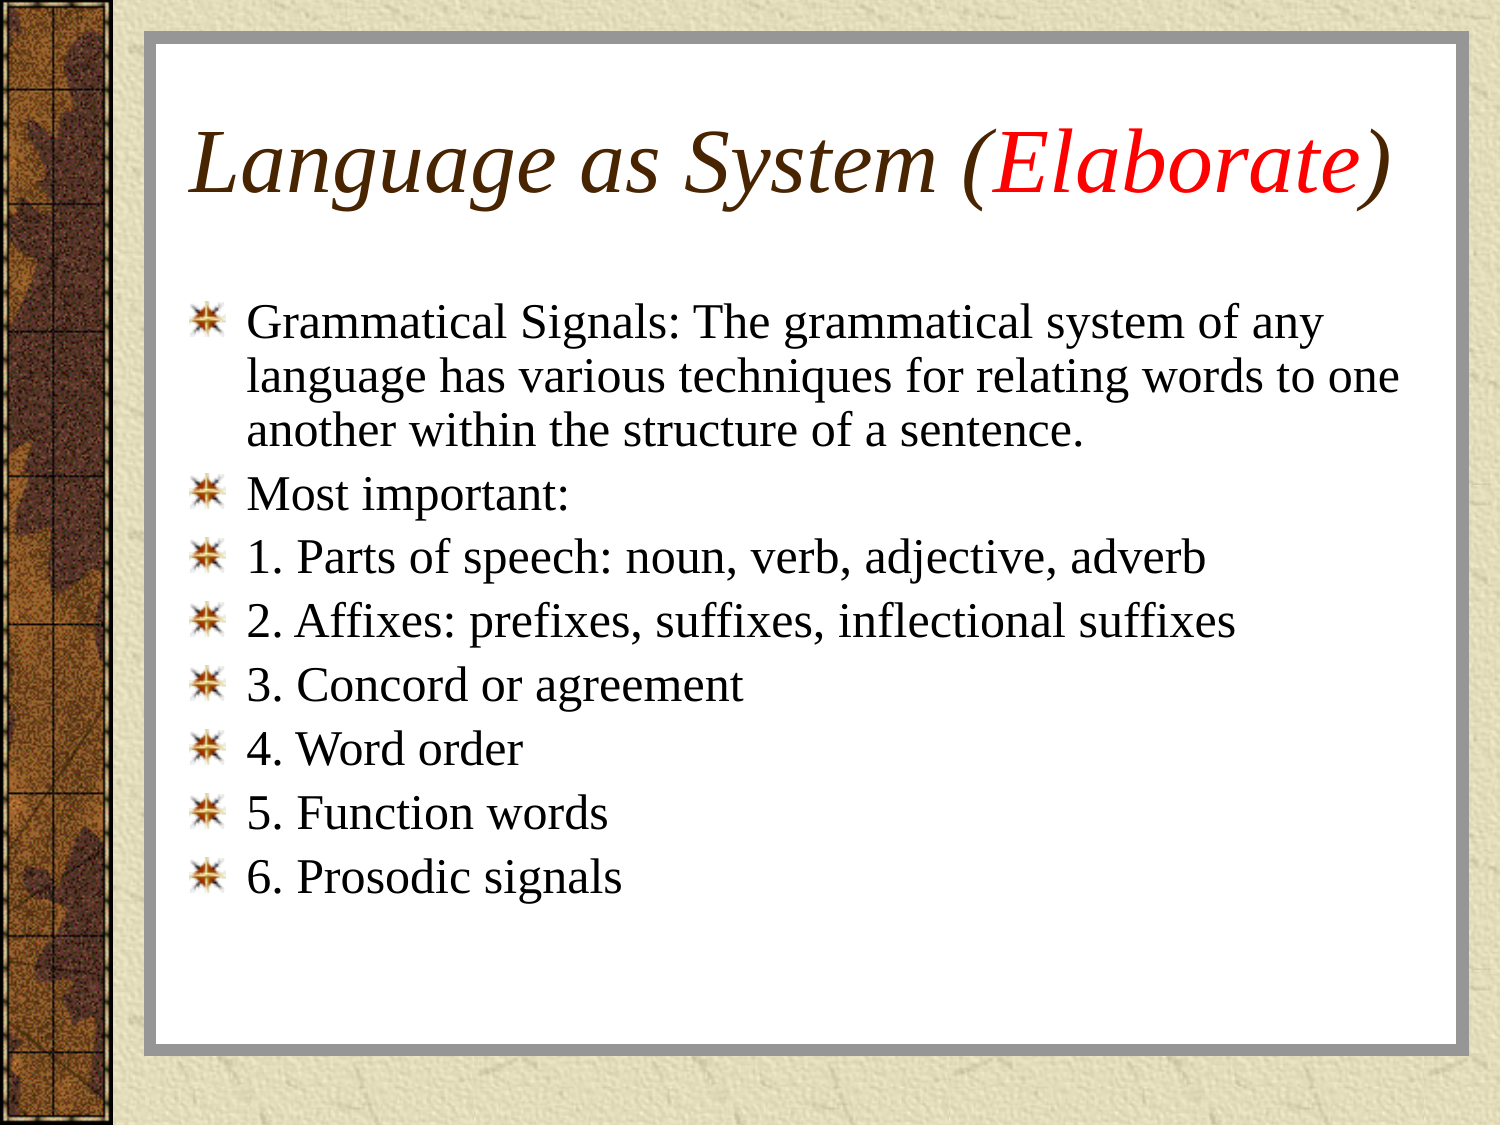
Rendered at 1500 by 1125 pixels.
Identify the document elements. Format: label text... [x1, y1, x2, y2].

list Grammatical Signals: The grammatical system of any language has various techniques for relating words to one another within the structure of a sentence. Most important: 1. Parts of speech: noun, verb, adjective, adverb 2. Affixes: prefixes, suffixes, inflectional suffixes 3. Concord or agreement 4. Word order 5. Function words 6. Prosodic signals [174, 287, 1450, 963]
title Language as System (Elaborate) [174, 62, 1450, 250]
picture [0, 0, 1500, 1125]
